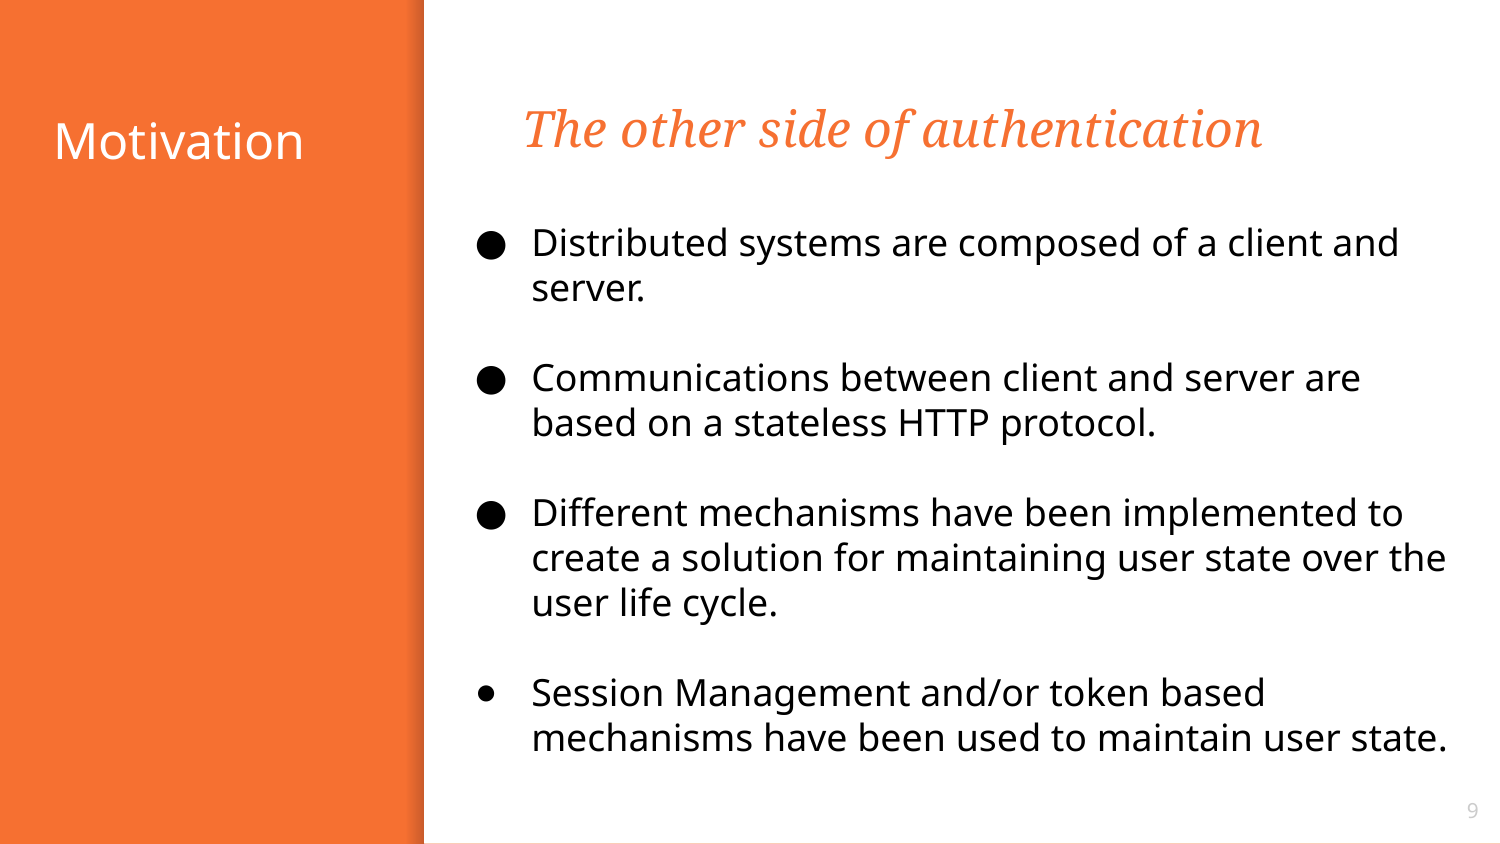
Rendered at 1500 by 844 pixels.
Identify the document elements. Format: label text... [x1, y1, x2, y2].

title Motivation [38, 94, 375, 748]
list The other side of authentication [506, 73, 1425, 203]
slide_number ‹#› [1403, 779, 1494, 844]
list Distributed systems are composed of a client and server. Communications between client and server are based on a stateless HTTP protocol. Different mechanisms have been implemented to create a solution for maintaining user state over the user life cycle. Session Management and/or token based mechanisms have been used to maintain user state. [441, 203, 1475, 623]
